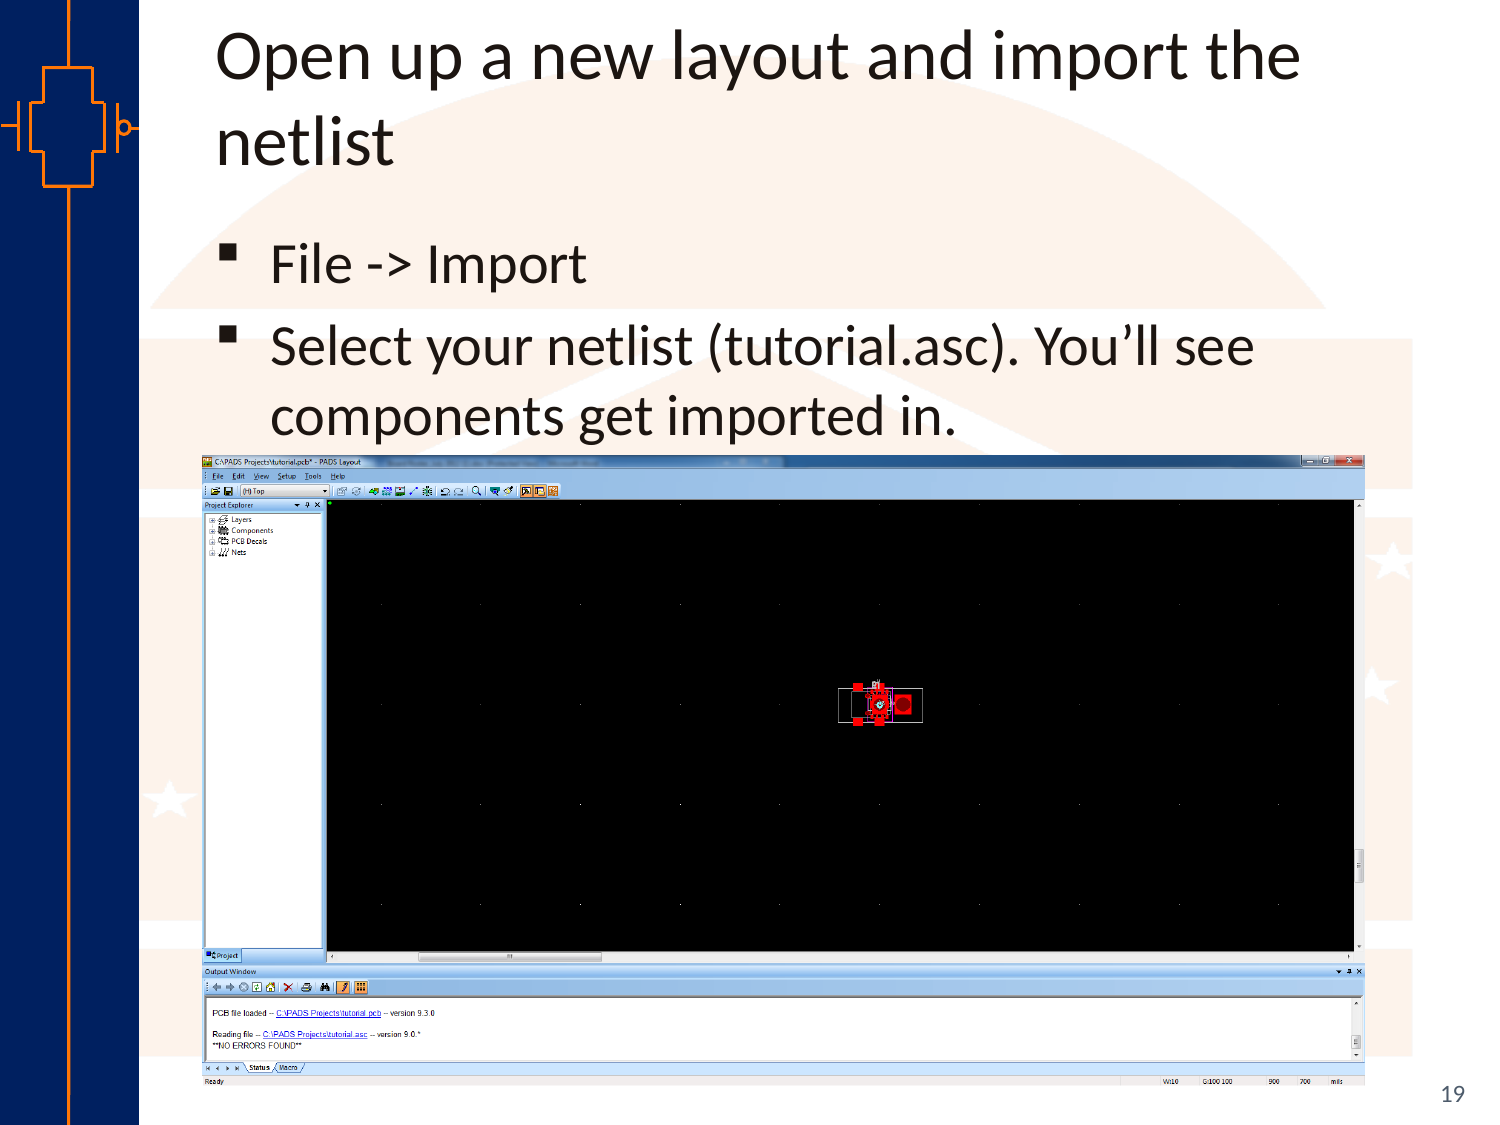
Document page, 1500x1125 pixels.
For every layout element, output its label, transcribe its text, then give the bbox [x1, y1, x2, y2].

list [201, 455, 1365, 1086]
slide_number 19 [1425, 1062, 1488, 1123]
title Open up a new layout and import the netlist [200, 0, 1388, 188]
list File -> Import Select your netlist (tutorial.asc). You’ll see components get imported in. [199, 217, 1347, 452]
